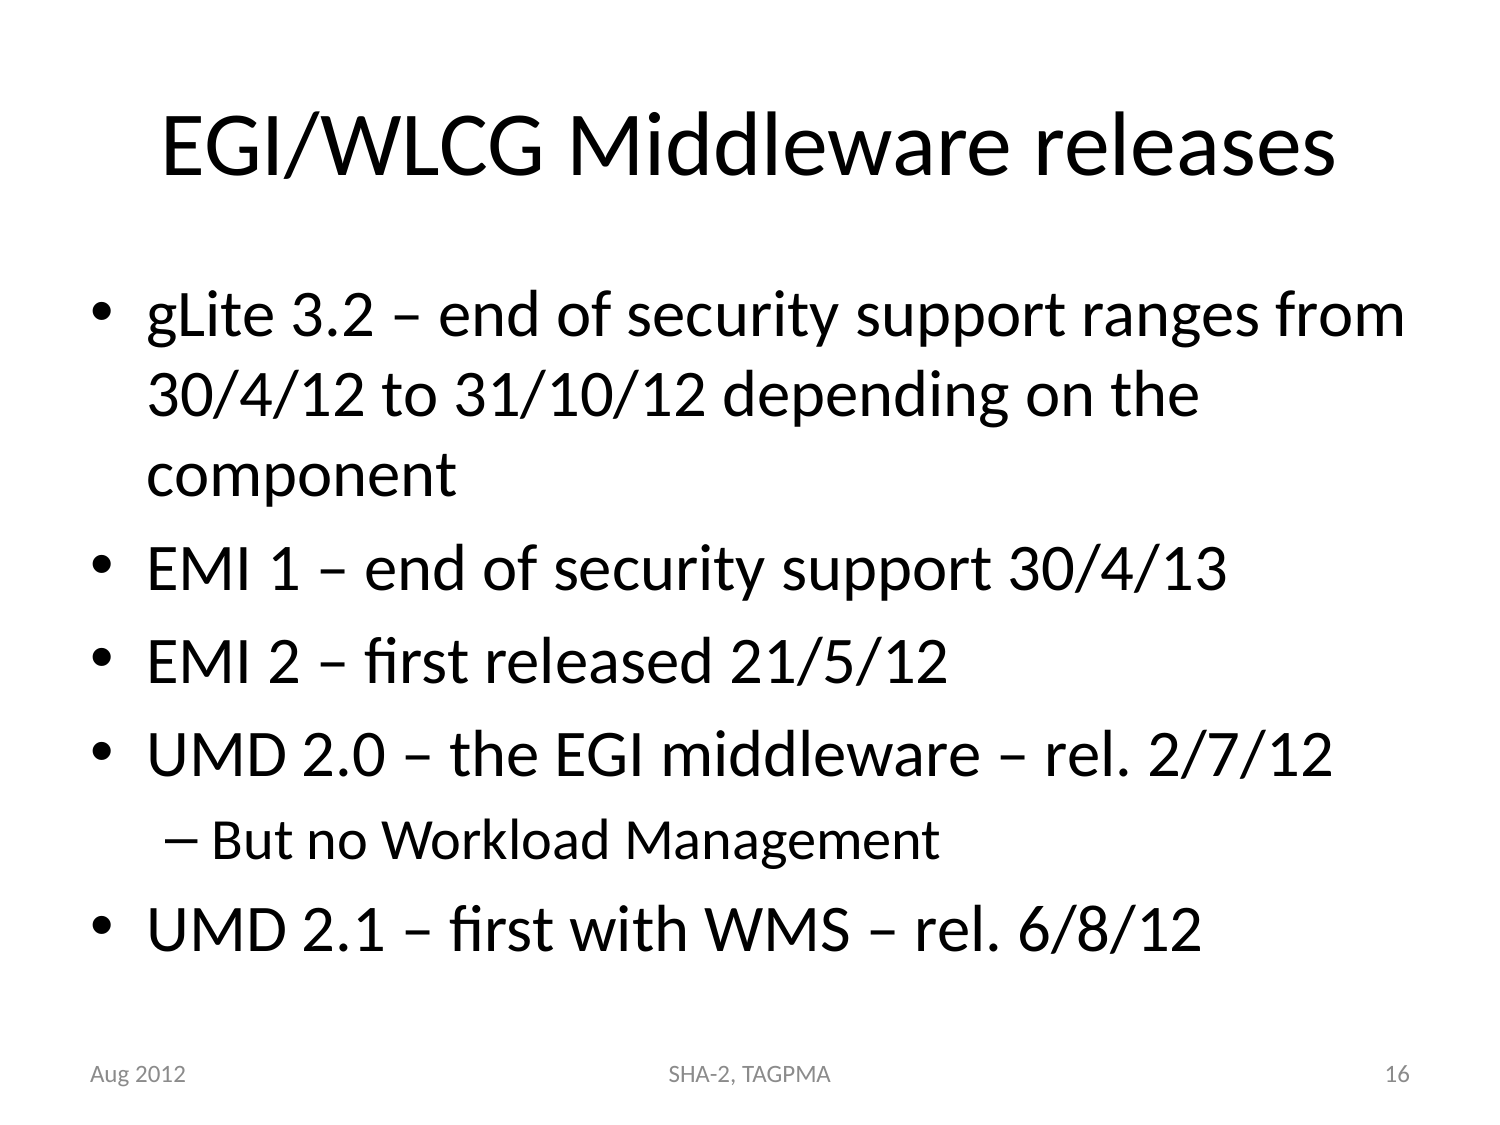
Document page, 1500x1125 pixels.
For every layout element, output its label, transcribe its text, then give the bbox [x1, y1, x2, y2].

title EGI/WLCG Middleware releases [75, 45, 1425, 233]
list gLite 3.2 – end of security support ranges from 30/4/12 to 31/10/12 depending on the component EMI 1 – end of security support 30/4/13 EMI 2 – first released 21/5/12 UMD 2.0 – the EGI middleware – rel. 2/7/12 But no Workload Management UMD 2.1 – first with WMS – rel. 6/8/12 [75, 262, 1425, 1005]
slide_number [75, 1042, 425, 1103]
footer SHA-2, TAGPMA [512, 1042, 988, 1103]
slide_number 16 [1074, 1042, 1425, 1103]
